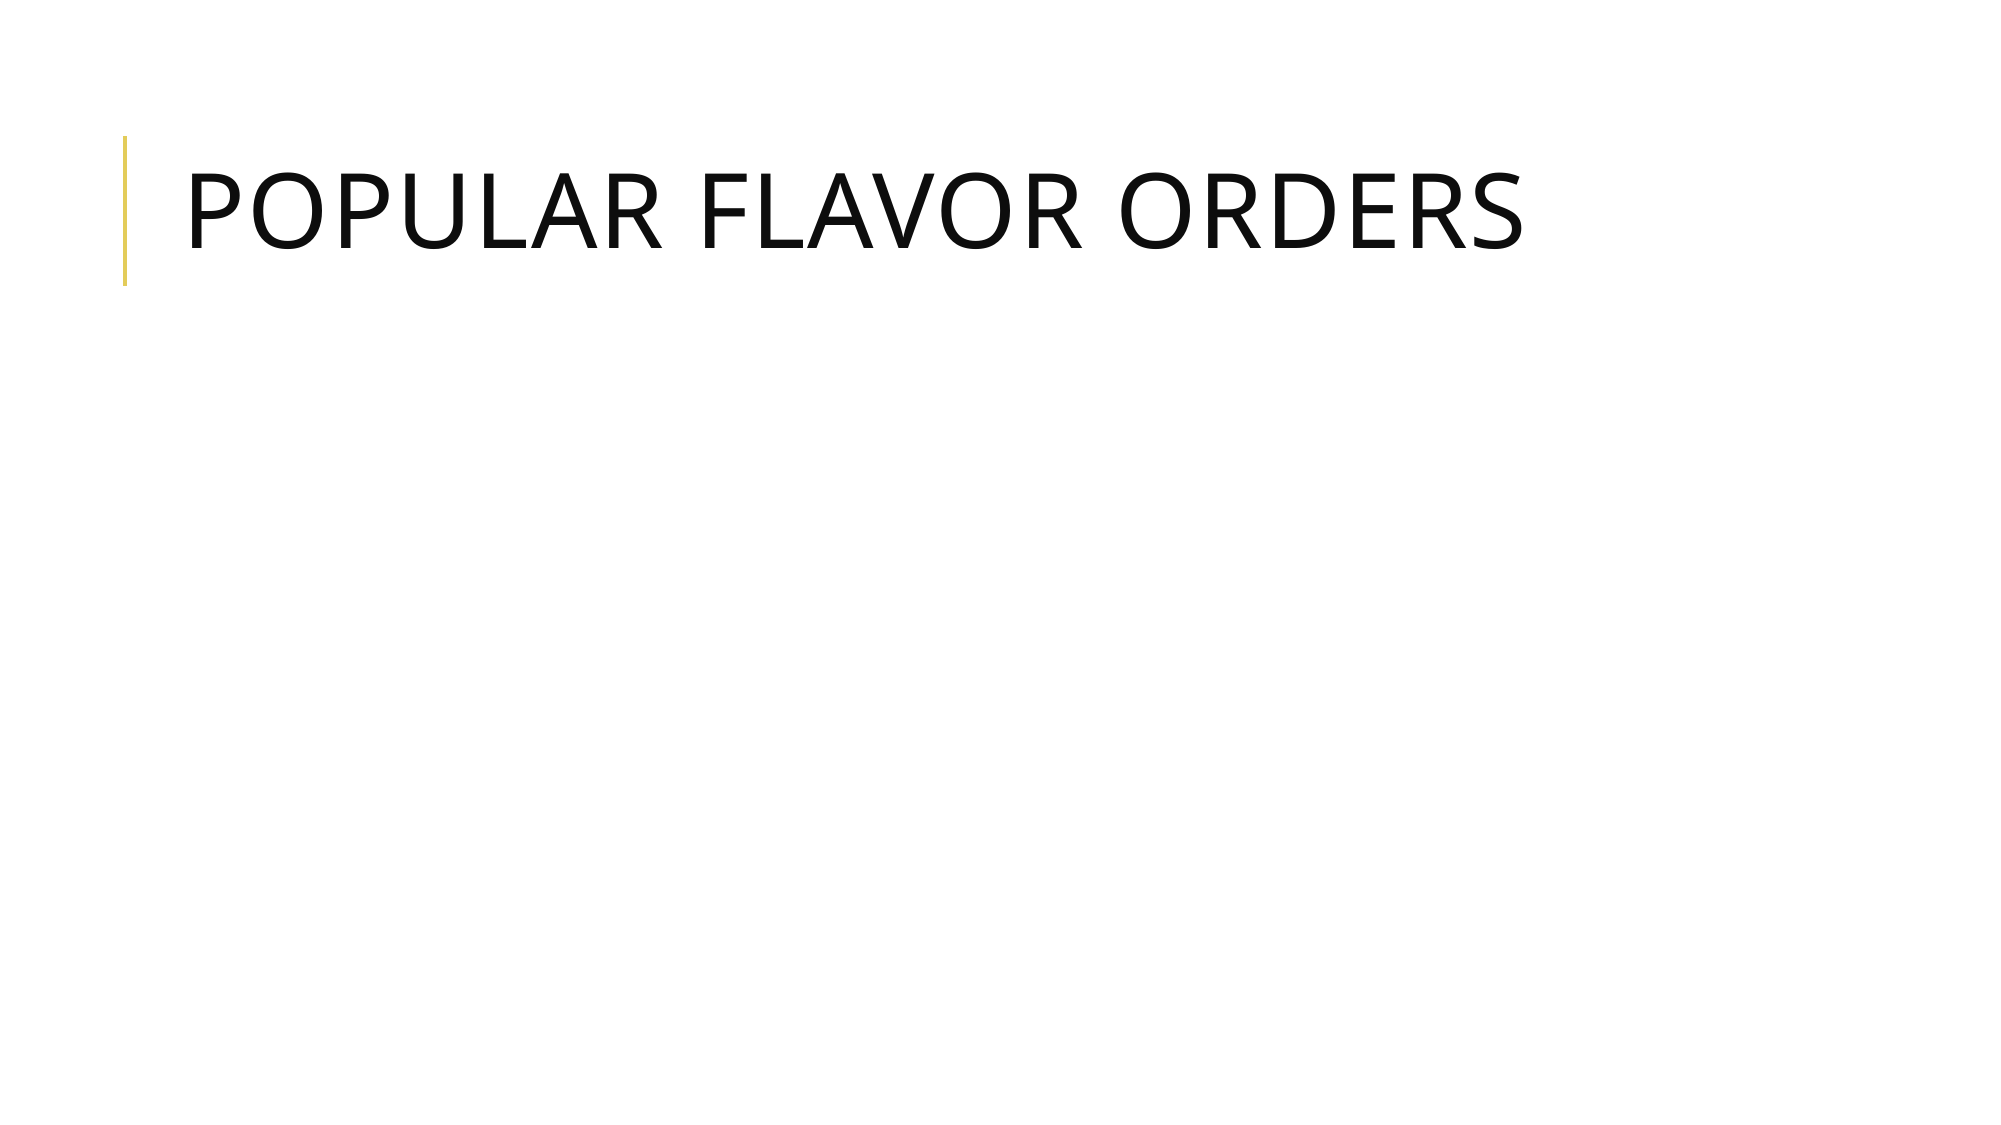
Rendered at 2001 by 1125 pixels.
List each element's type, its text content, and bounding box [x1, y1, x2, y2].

title Popular flavor Orders [168, 96, 1763, 342]
